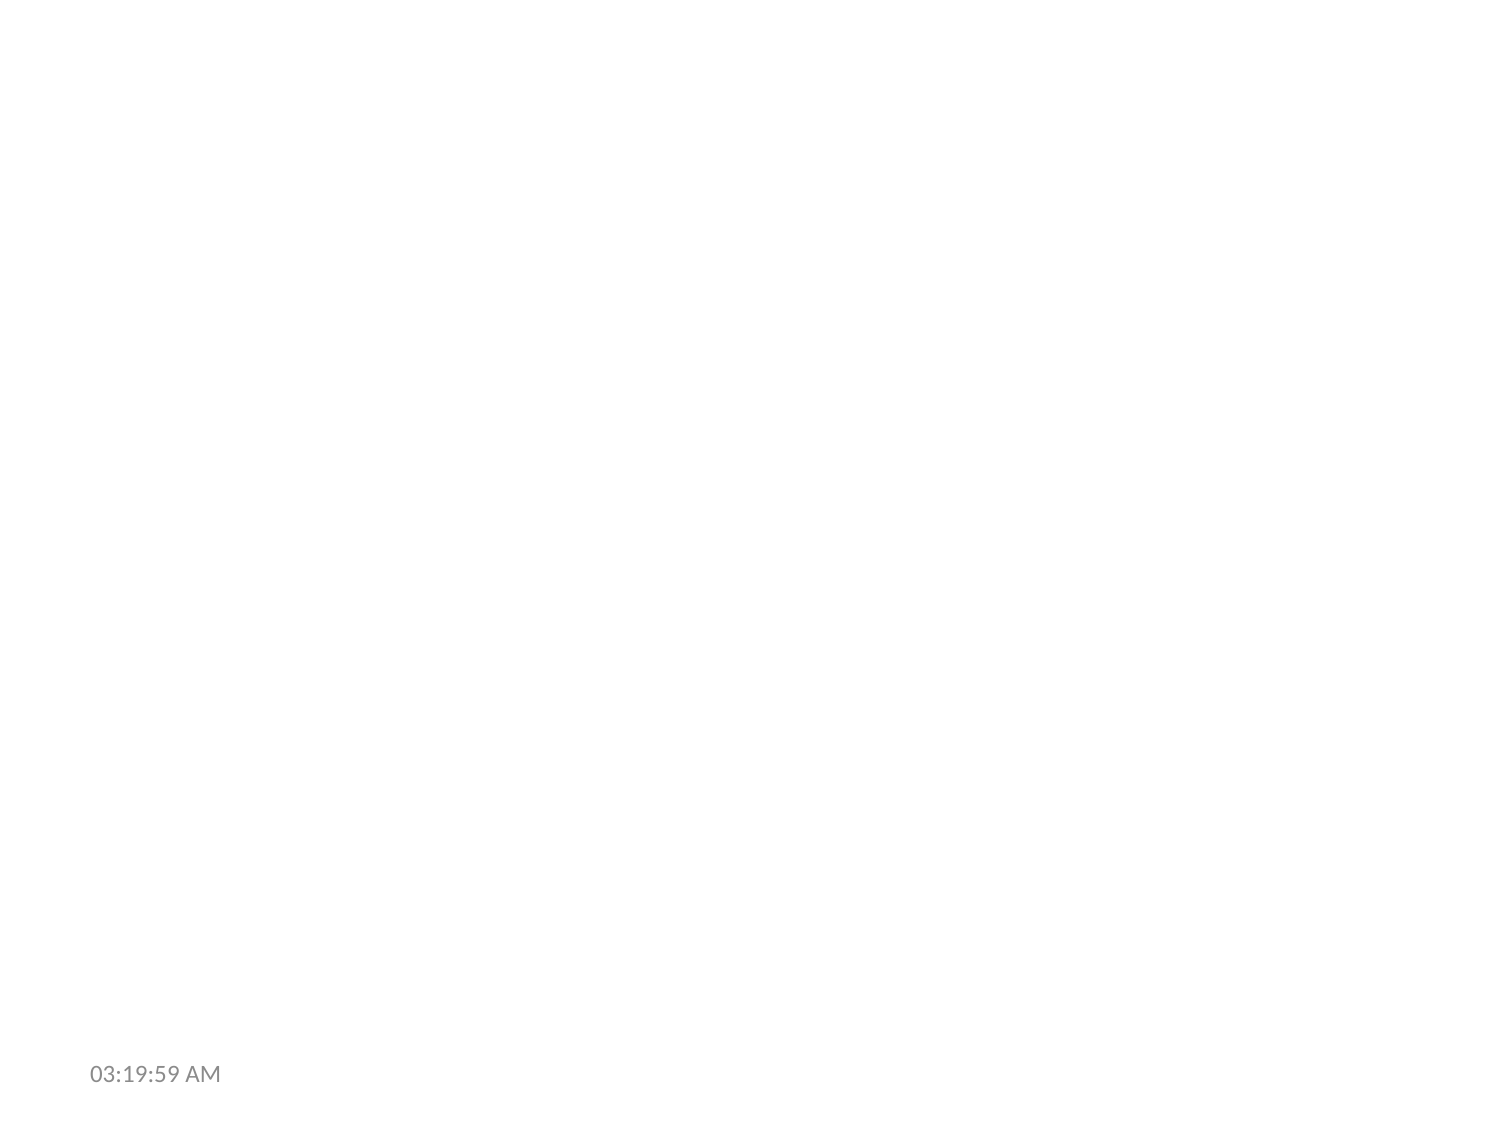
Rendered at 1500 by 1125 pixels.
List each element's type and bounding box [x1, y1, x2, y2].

slide_number [75, 1042, 425, 1103]
